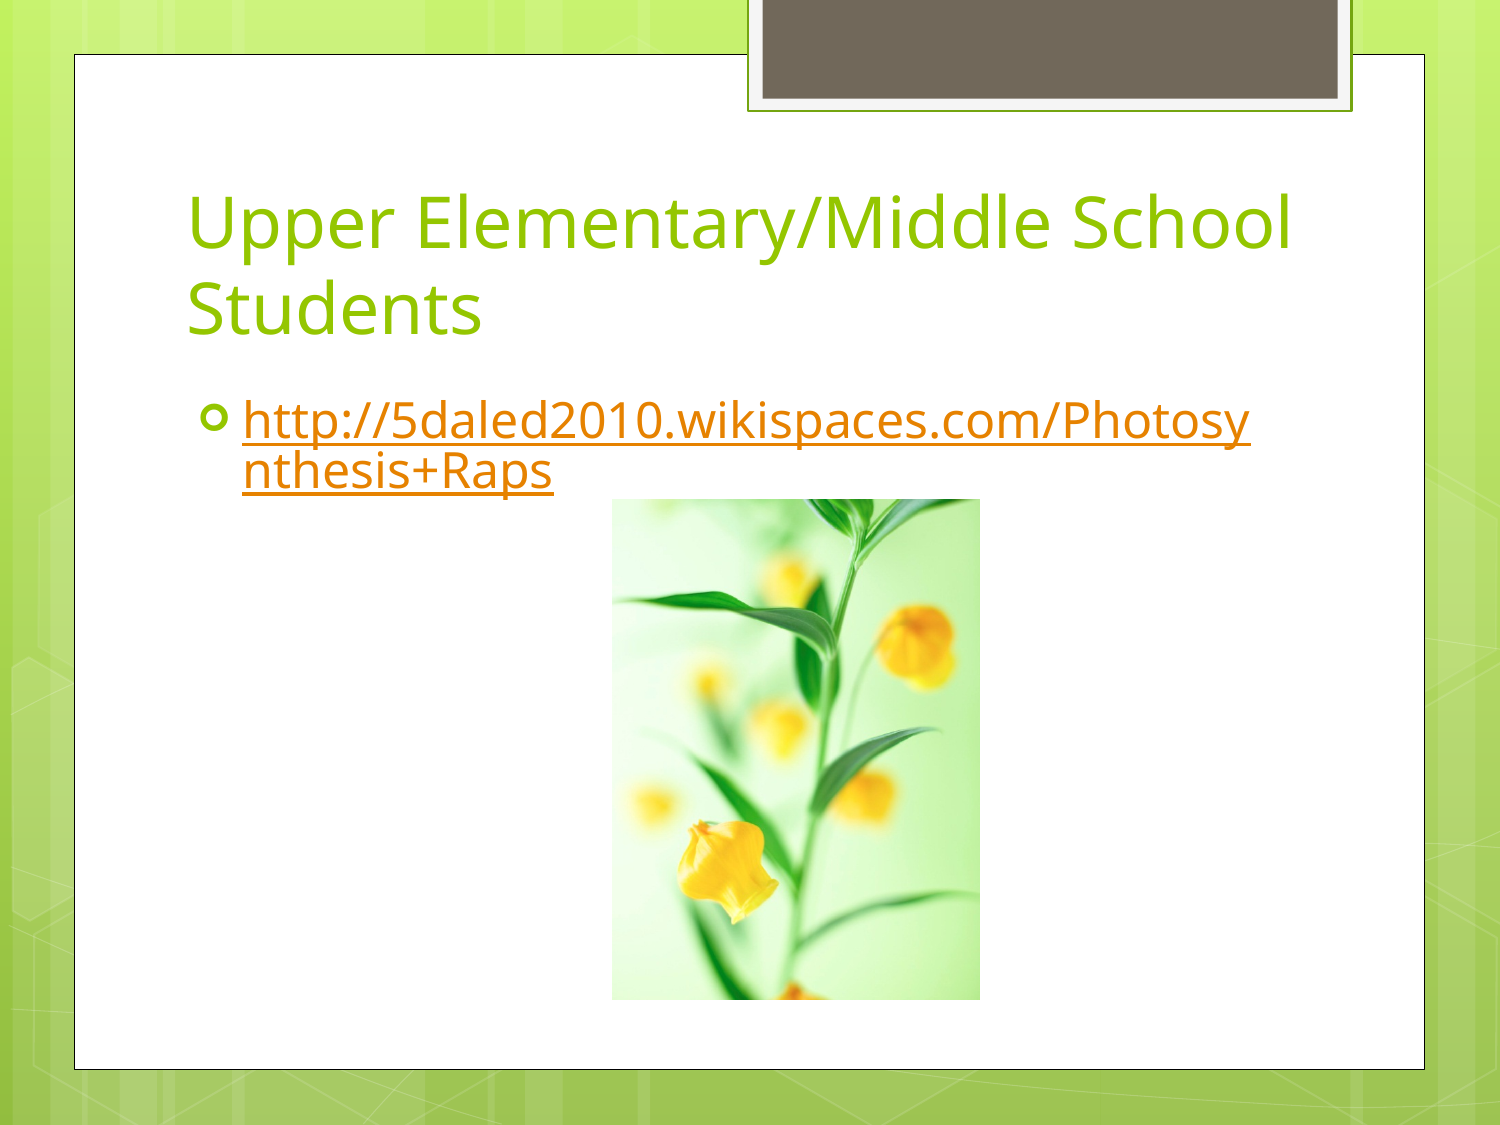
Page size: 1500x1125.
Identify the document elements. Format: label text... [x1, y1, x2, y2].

list http://5daled2010.wikispaces.com/Photosynthesis+Raps [171, 381, 1283, 957]
picture [612, 499, 980, 1001]
title Upper Elementary/Middle School Students [171, 168, 1324, 357]
